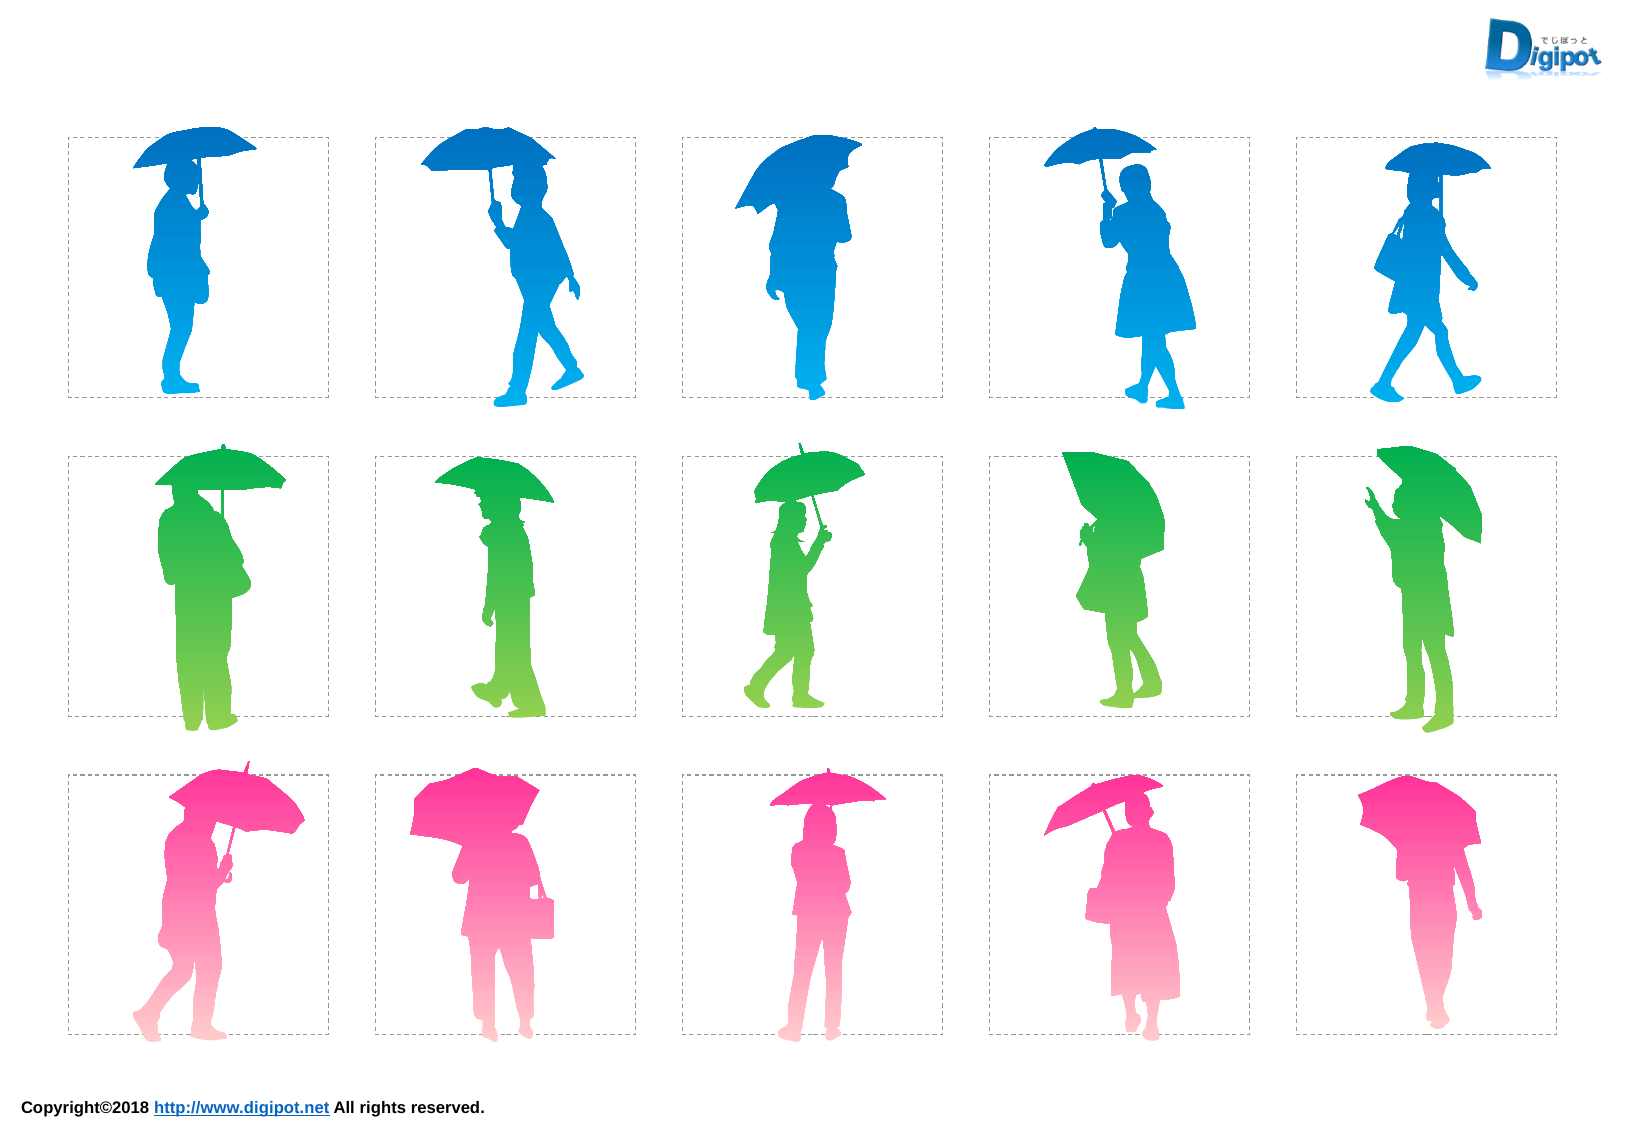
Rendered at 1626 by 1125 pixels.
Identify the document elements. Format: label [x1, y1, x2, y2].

text_box [155, 444, 287, 732]
text_box [770, 767, 887, 1042]
text_box [133, 126, 258, 394]
text_box [1358, 776, 1483, 1030]
text_box [133, 761, 305, 1043]
text_box [743, 442, 866, 709]
text_box [434, 457, 555, 718]
text_box [1062, 451, 1166, 709]
text_box [1044, 774, 1181, 1041]
text_box [410, 767, 555, 1043]
text_box [1370, 141, 1492, 403]
text_box [1044, 126, 1197, 410]
text_box [735, 134, 863, 401]
text_box [421, 126, 584, 408]
picture [1485, 18, 1602, 82]
text_box [1364, 445, 1483, 733]
